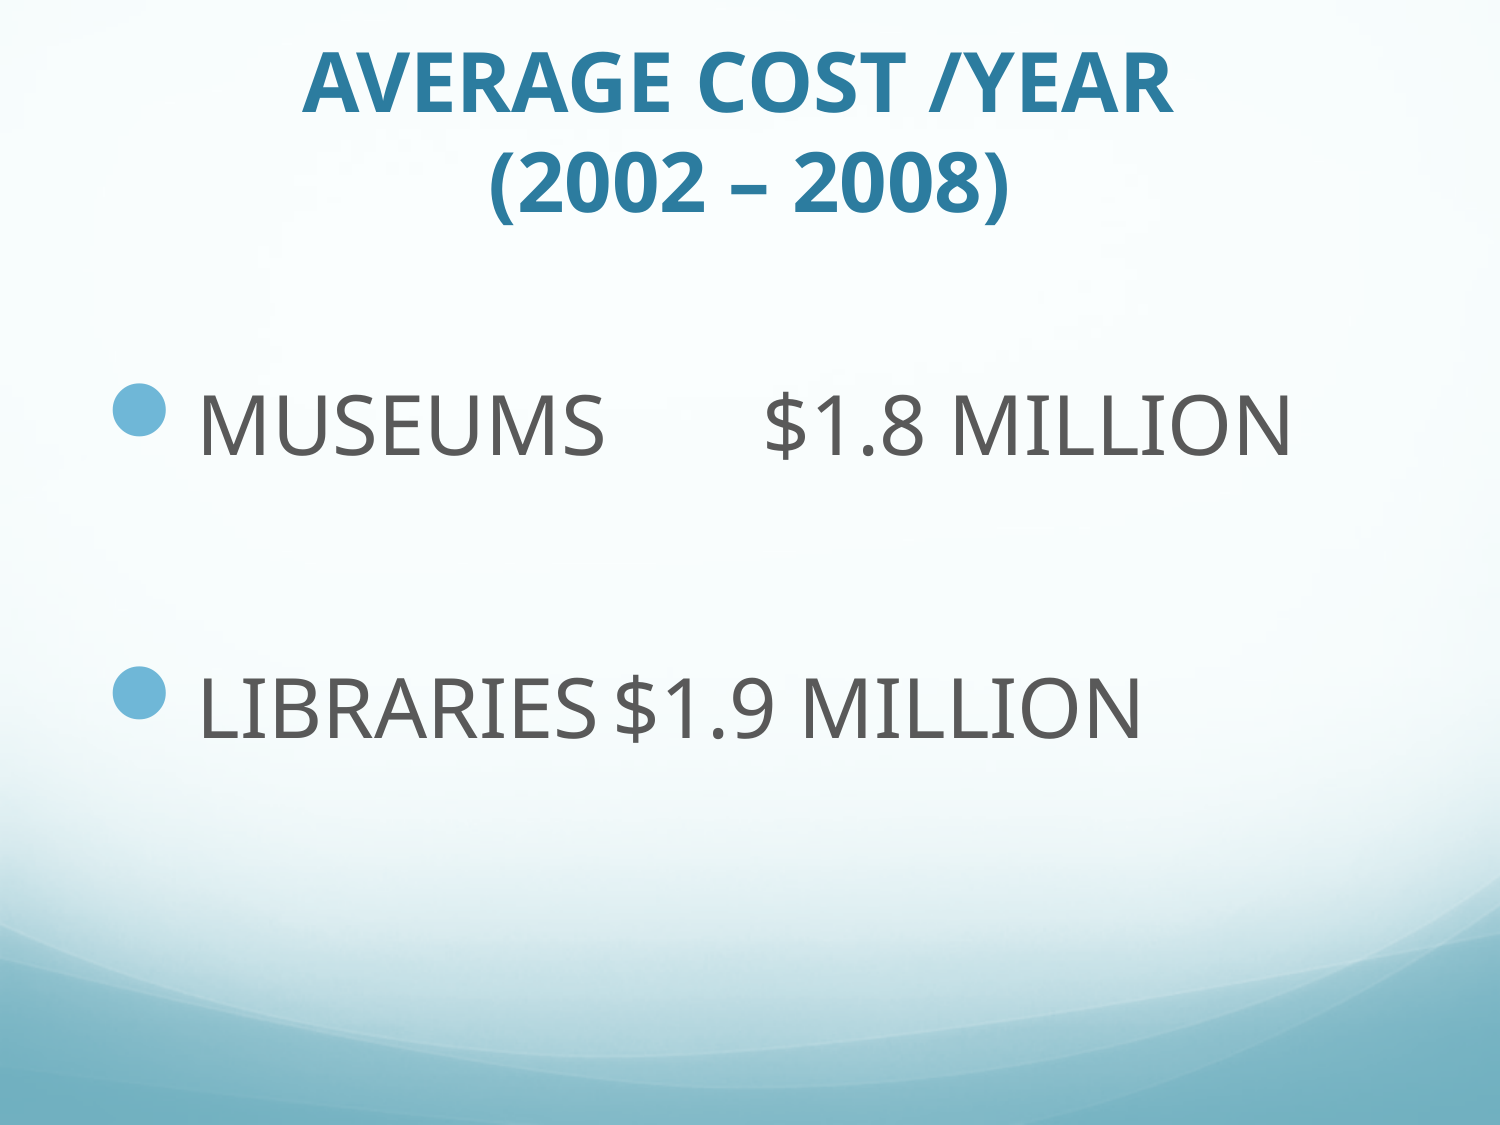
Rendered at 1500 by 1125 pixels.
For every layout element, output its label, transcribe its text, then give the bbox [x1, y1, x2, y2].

title AVERAGE COST /YEAR (2002 – 2008) [90, 17, 1410, 237]
list MUSEUMS $1.8 MILLION LIBRARIES $1.9 MILLION [90, 262, 1410, 975]
